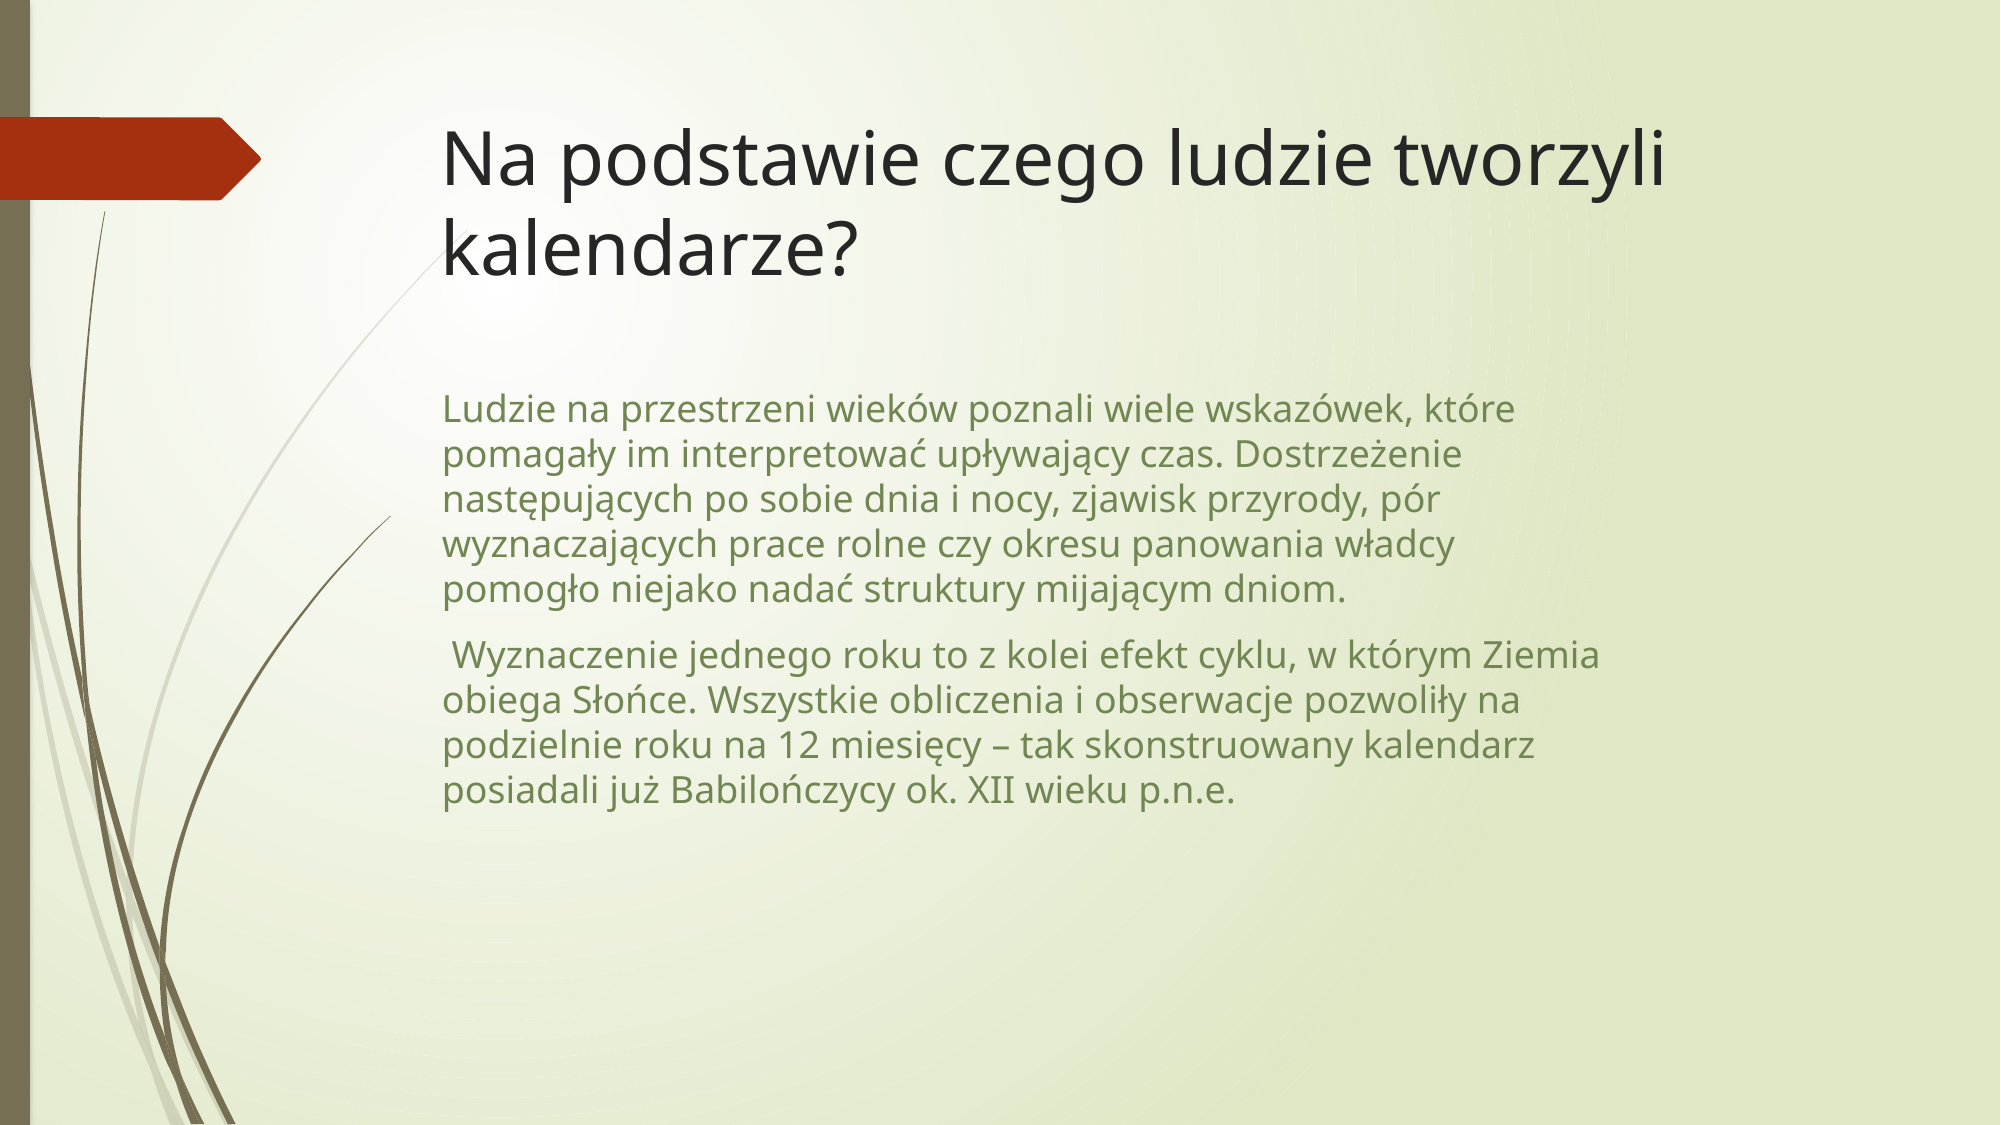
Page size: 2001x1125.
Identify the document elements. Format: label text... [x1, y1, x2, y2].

list Ludzie na przestrzeni wieków poznali wiele wskazówek, które pomagały im interpretować upływający czas. Dostrzeżenie następujących po sobie dnia i nocy, zjawisk przyrody, pór wyznaczających prace rolne czy okresu panowania władcy pomogło niejako nadać struktury mijającym dniom. Wyznaczenie jednego roku to z kolei efekt cyklu, w którym Ziemia obiega Słońce. Wszystkie obliczenia i obserwacje pozwoliły na podzielnie roku na 12 miesięcy – tak skonstruowany kalendarz posiadali już Babilończycy ok. XII wieku p.n.e. [426, 377, 1619, 998]
title Na podstawie czego ludzie tworzyli kalendarze? [425, 102, 1888, 313]
